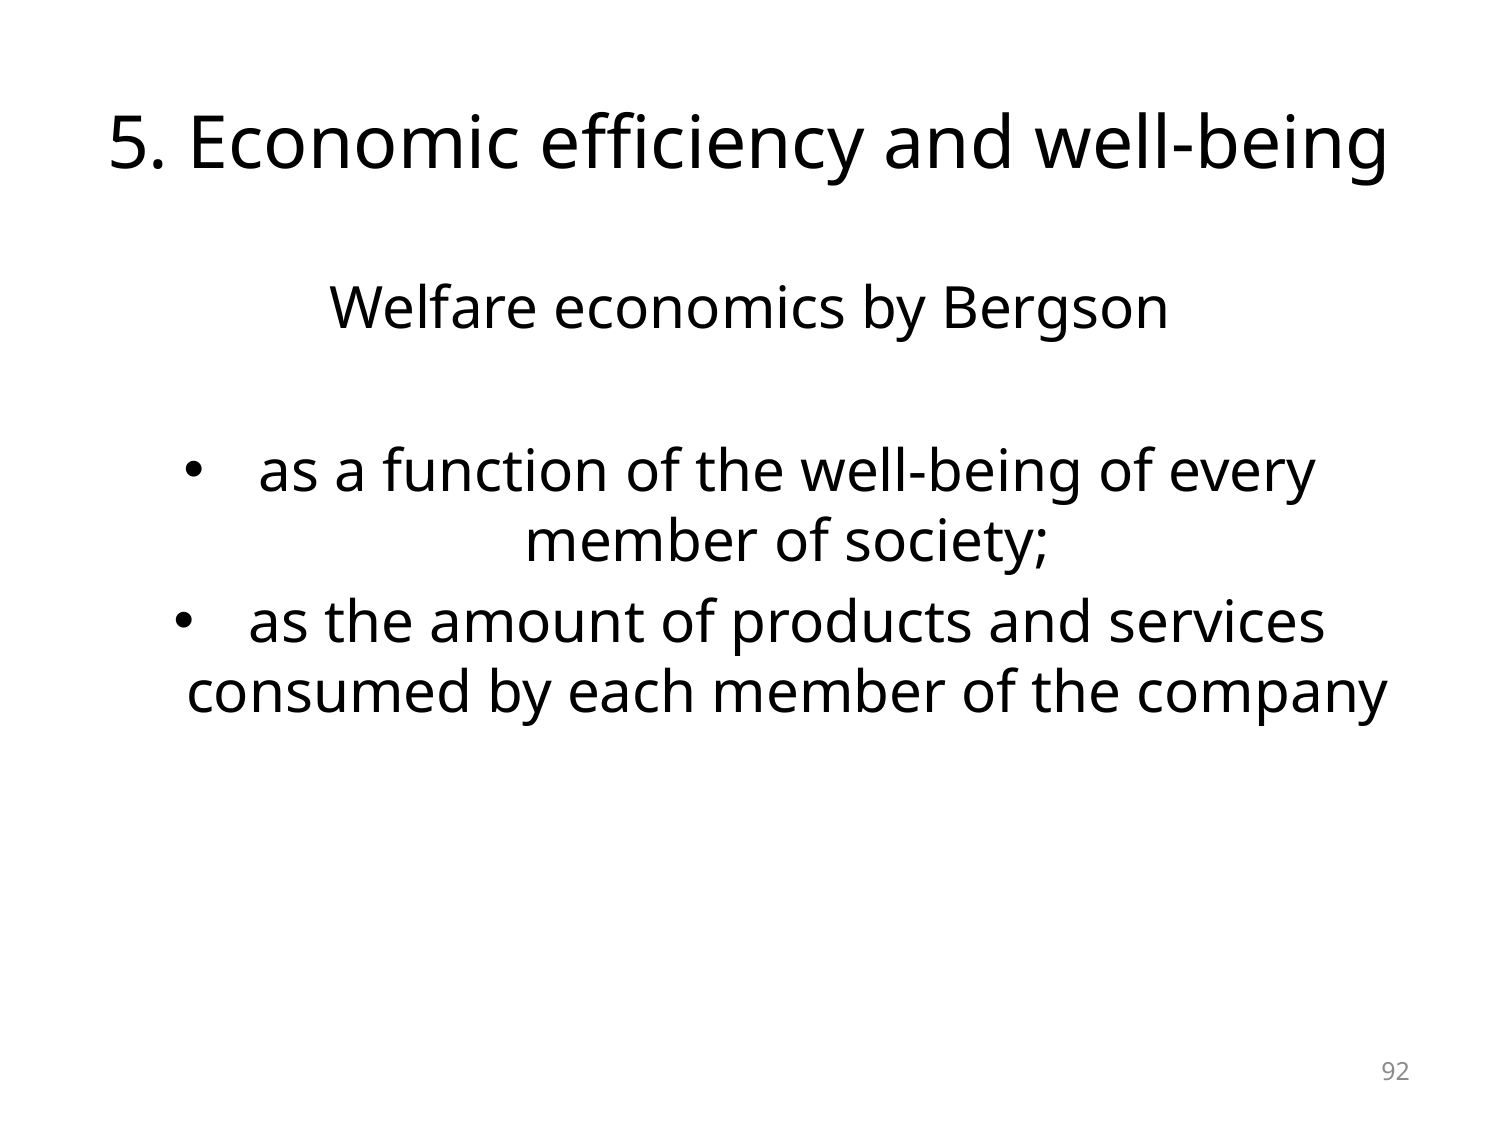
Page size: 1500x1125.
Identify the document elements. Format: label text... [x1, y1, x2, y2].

title 5. Economic efficiency and well-being [75, 45, 1425, 233]
list Welfare economics by Bergson as a function of the well-being of every member of society; as the amount of products and services consumed by each member of the company [75, 262, 1425, 1005]
slide_number 92 [1074, 1042, 1425, 1103]
